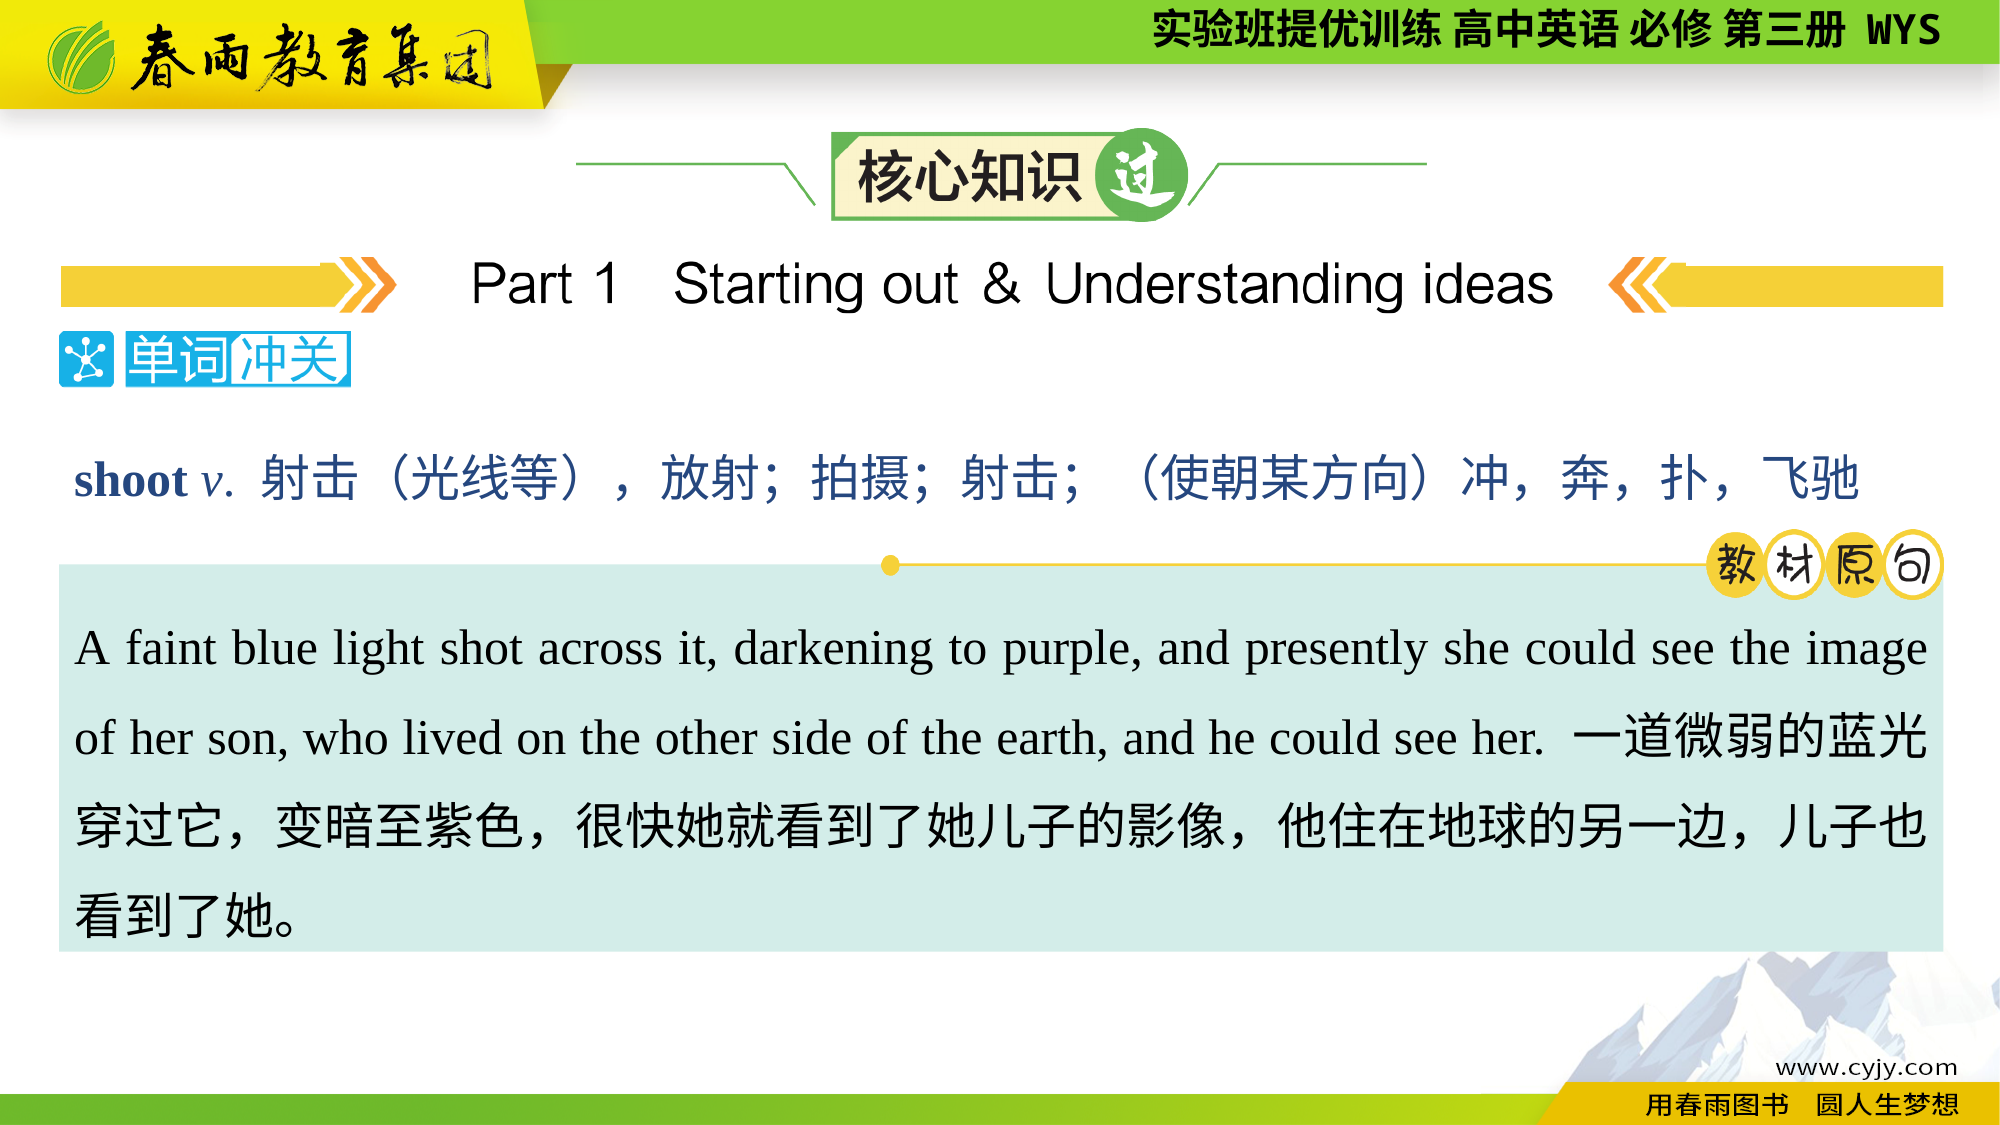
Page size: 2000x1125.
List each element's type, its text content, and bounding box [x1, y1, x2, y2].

text_box A faint blue light shot across it, darkening to purple, and presently she could see the image of her son, who lived on the other side of the earth, and he could see her. 一道微弱的蓝光穿过它，变暗至紫色，很快她就看到了她儿子的影像，他住在地球的另一边，儿子也看到了她。 [59, 564, 1944, 952]
picture [0, 0, 2000, 1125]
list shoot v. 射击（光线等），放射；拍摄；射击；（使朝某方向）冲，奔，扑，飞驰 [59, 409, 1944, 504]
